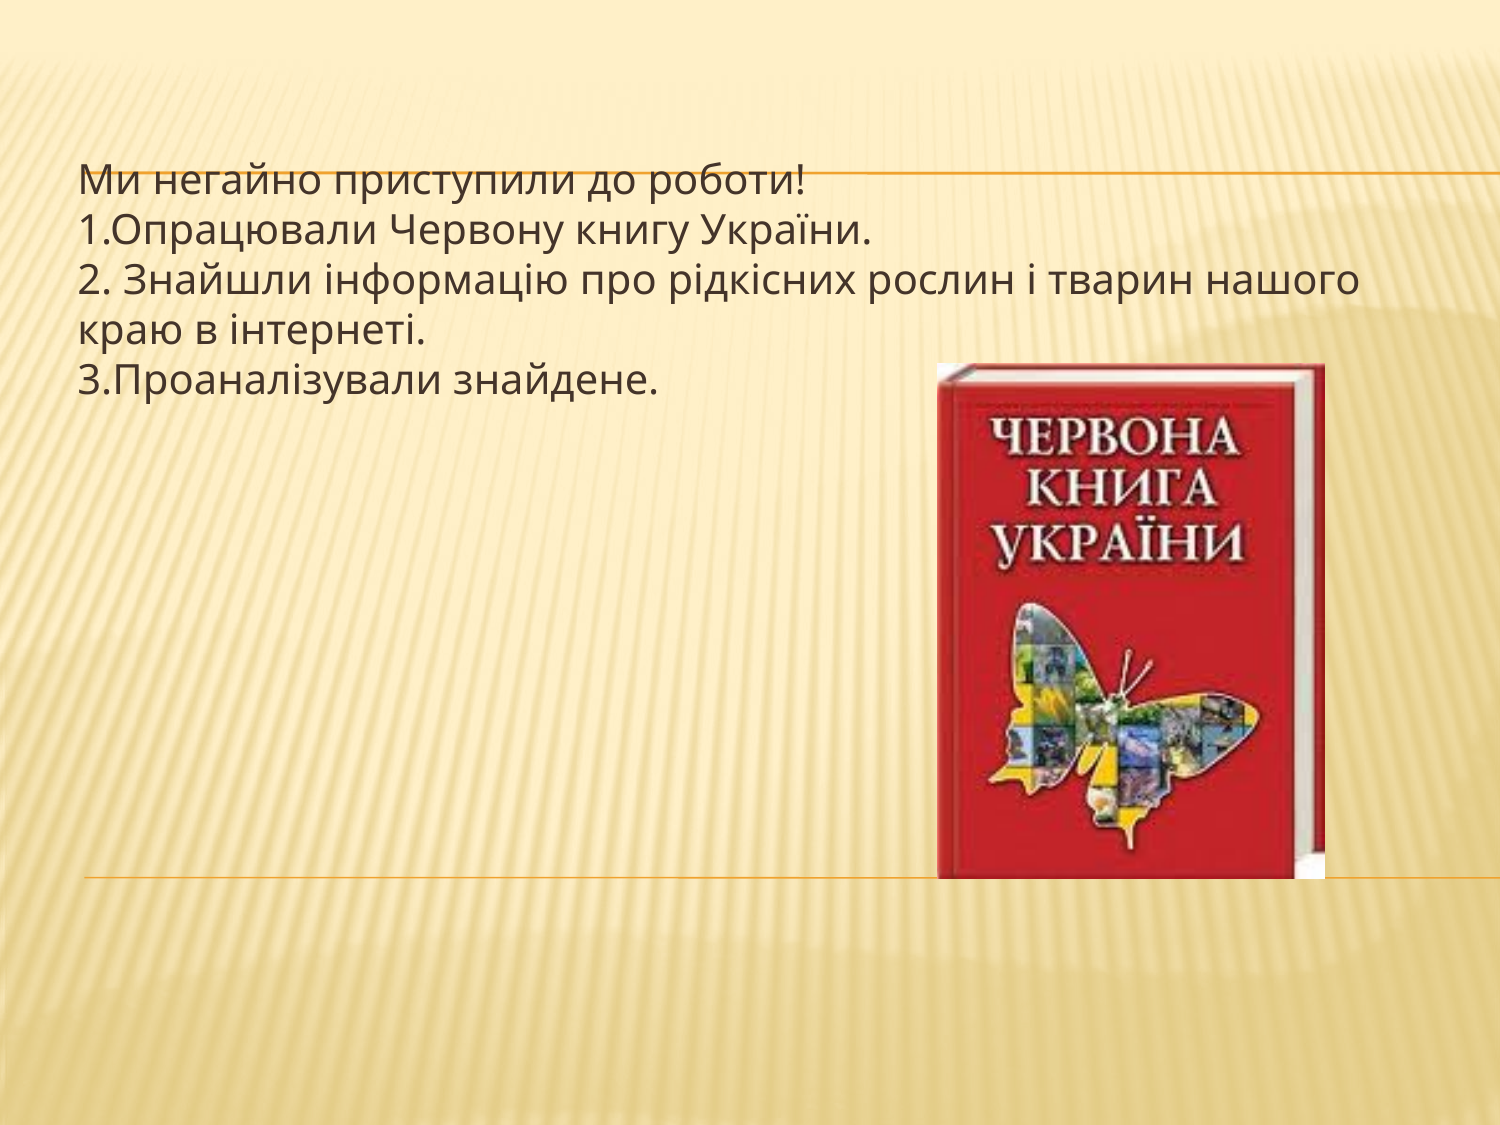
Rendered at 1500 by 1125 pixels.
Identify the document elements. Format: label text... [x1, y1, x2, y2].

text_box Ми негайно приступили до роботи! 1.Опрацювали Червону книгу України. 2. Знайшли інформацію про рідкісних рослин і тварин нашого краю в інтернеті. 3.Проаналізували знайдене. [62, 58, 1450, 410]
picture [0, 0, 1500, 1125]
